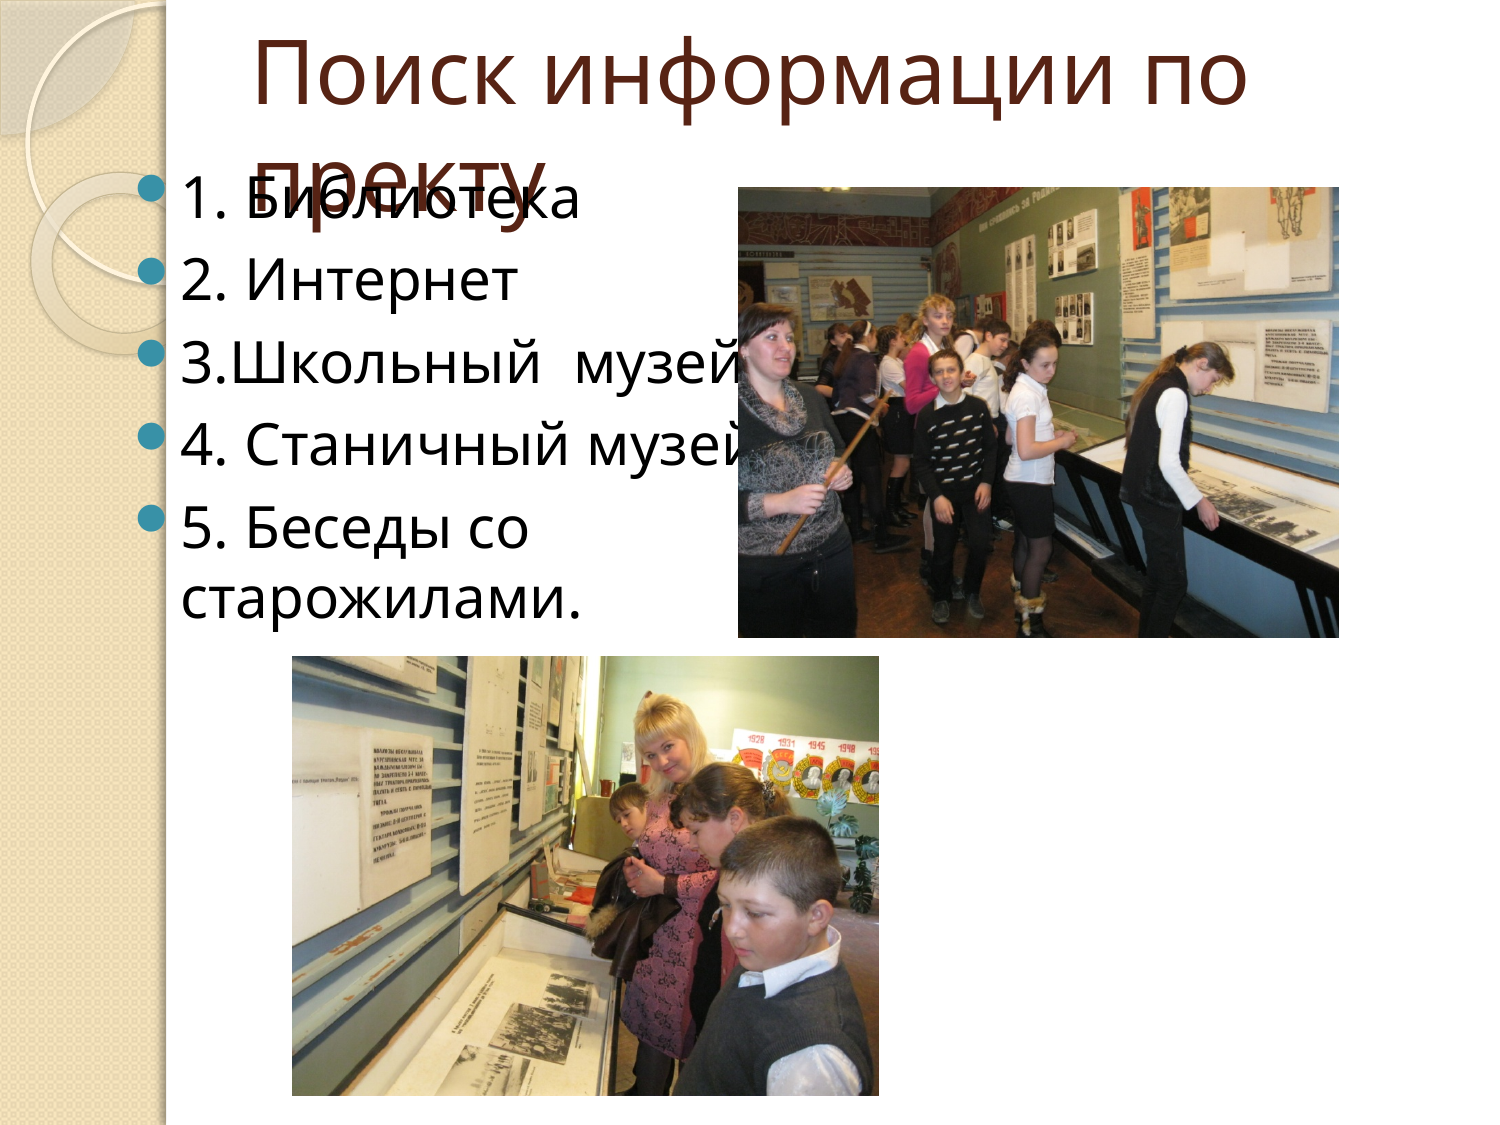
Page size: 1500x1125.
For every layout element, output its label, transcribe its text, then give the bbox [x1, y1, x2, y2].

picture [292, 656, 880, 1096]
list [737, 187, 1339, 638]
list 1. Библиотека 2. Интернет 3.Школьный музей 4. Станичный музей 5. Беседы со старожилами. [105, 152, 836, 750]
title Поиск информации по пректу [235, 45, 1466, 200]
